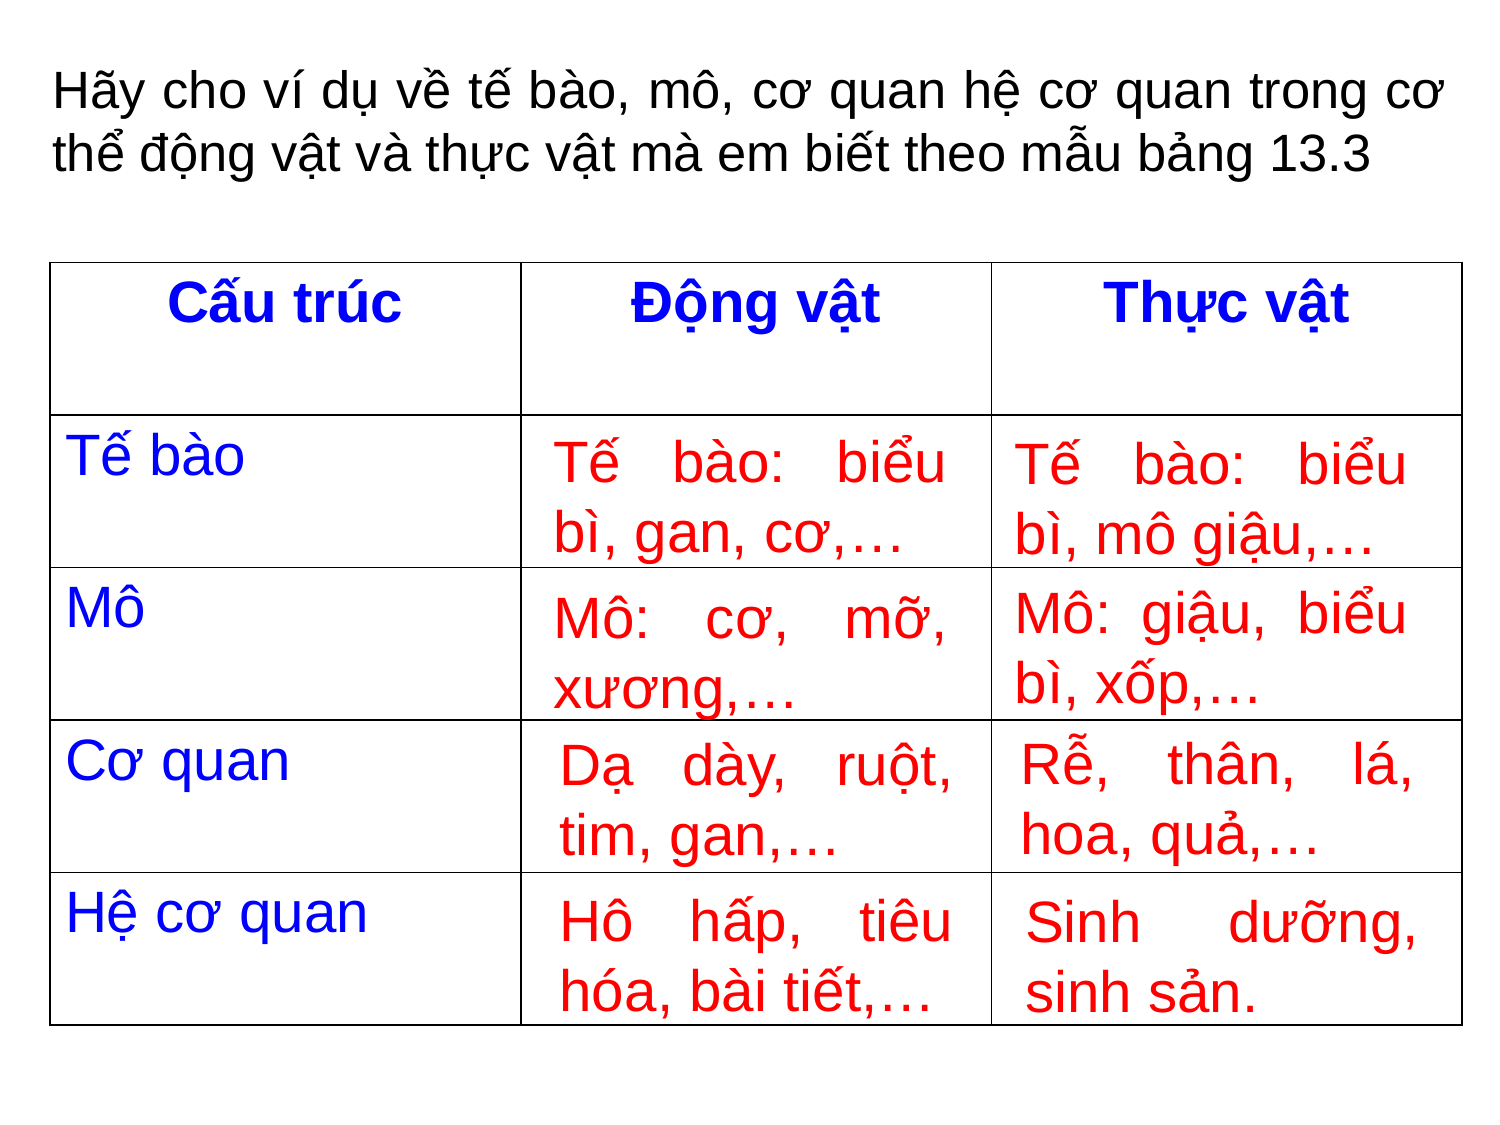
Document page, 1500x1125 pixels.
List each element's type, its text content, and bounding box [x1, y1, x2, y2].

text_box Mô: giậu, biểu bì, xốp,… [999, 567, 1424, 723]
text_box Sinh dưỡng, sinh sản. [1010, 877, 1434, 1032]
table_header Động vật [522, 263, 991, 414]
table_header Thực vật [992, 263, 1461, 414]
table_cell [992, 568, 999, 719]
table_header Cấu trúc [51, 263, 520, 414]
table_cell [1430, 721, 1461, 872]
table_cell [992, 416, 1461, 567]
text_box Hô hấp, tiêu hóa, bài tiết,… [544, 876, 969, 1031]
table_cell [963, 416, 991, 567]
table_cell [522, 873, 991, 1024]
table_cell Hệ cơ quan [51, 873, 520, 1024]
table_cell [522, 721, 544, 872]
table_cell Tế bào [51, 416, 520, 567]
text_box Mô: cơ, mỡ, xương,… [538, 573, 963, 728]
text_box Tế bào: biểu bì, gan, cơ,… [538, 416, 963, 572]
text_box Tế bào: biểu bì, mô giậu,… [999, 419, 1424, 567]
table_cell [522, 416, 538, 567]
title Hãy cho ví dụ về tế bào, mô, cơ quan hệ cơ quan trong cơ thể động vật và thực vật mà em biết theo mẫu bảng 13.3 [37, 24, 1463, 213]
table_cell Mô [51, 568, 520, 719]
table_cell [522, 568, 991, 719]
table_cell [992, 873, 1461, 1024]
table_cell [992, 721, 1005, 872]
table_cell [969, 721, 991, 872]
text_box Rễ, thân, lá, hoa, quả,… [1005, 718, 1430, 874]
text_box Dạ dày, ruột, tim, gan,… [544, 719, 969, 875]
table_cell Cơ quan [51, 721, 520, 872]
table_cell [1424, 568, 1461, 719]
